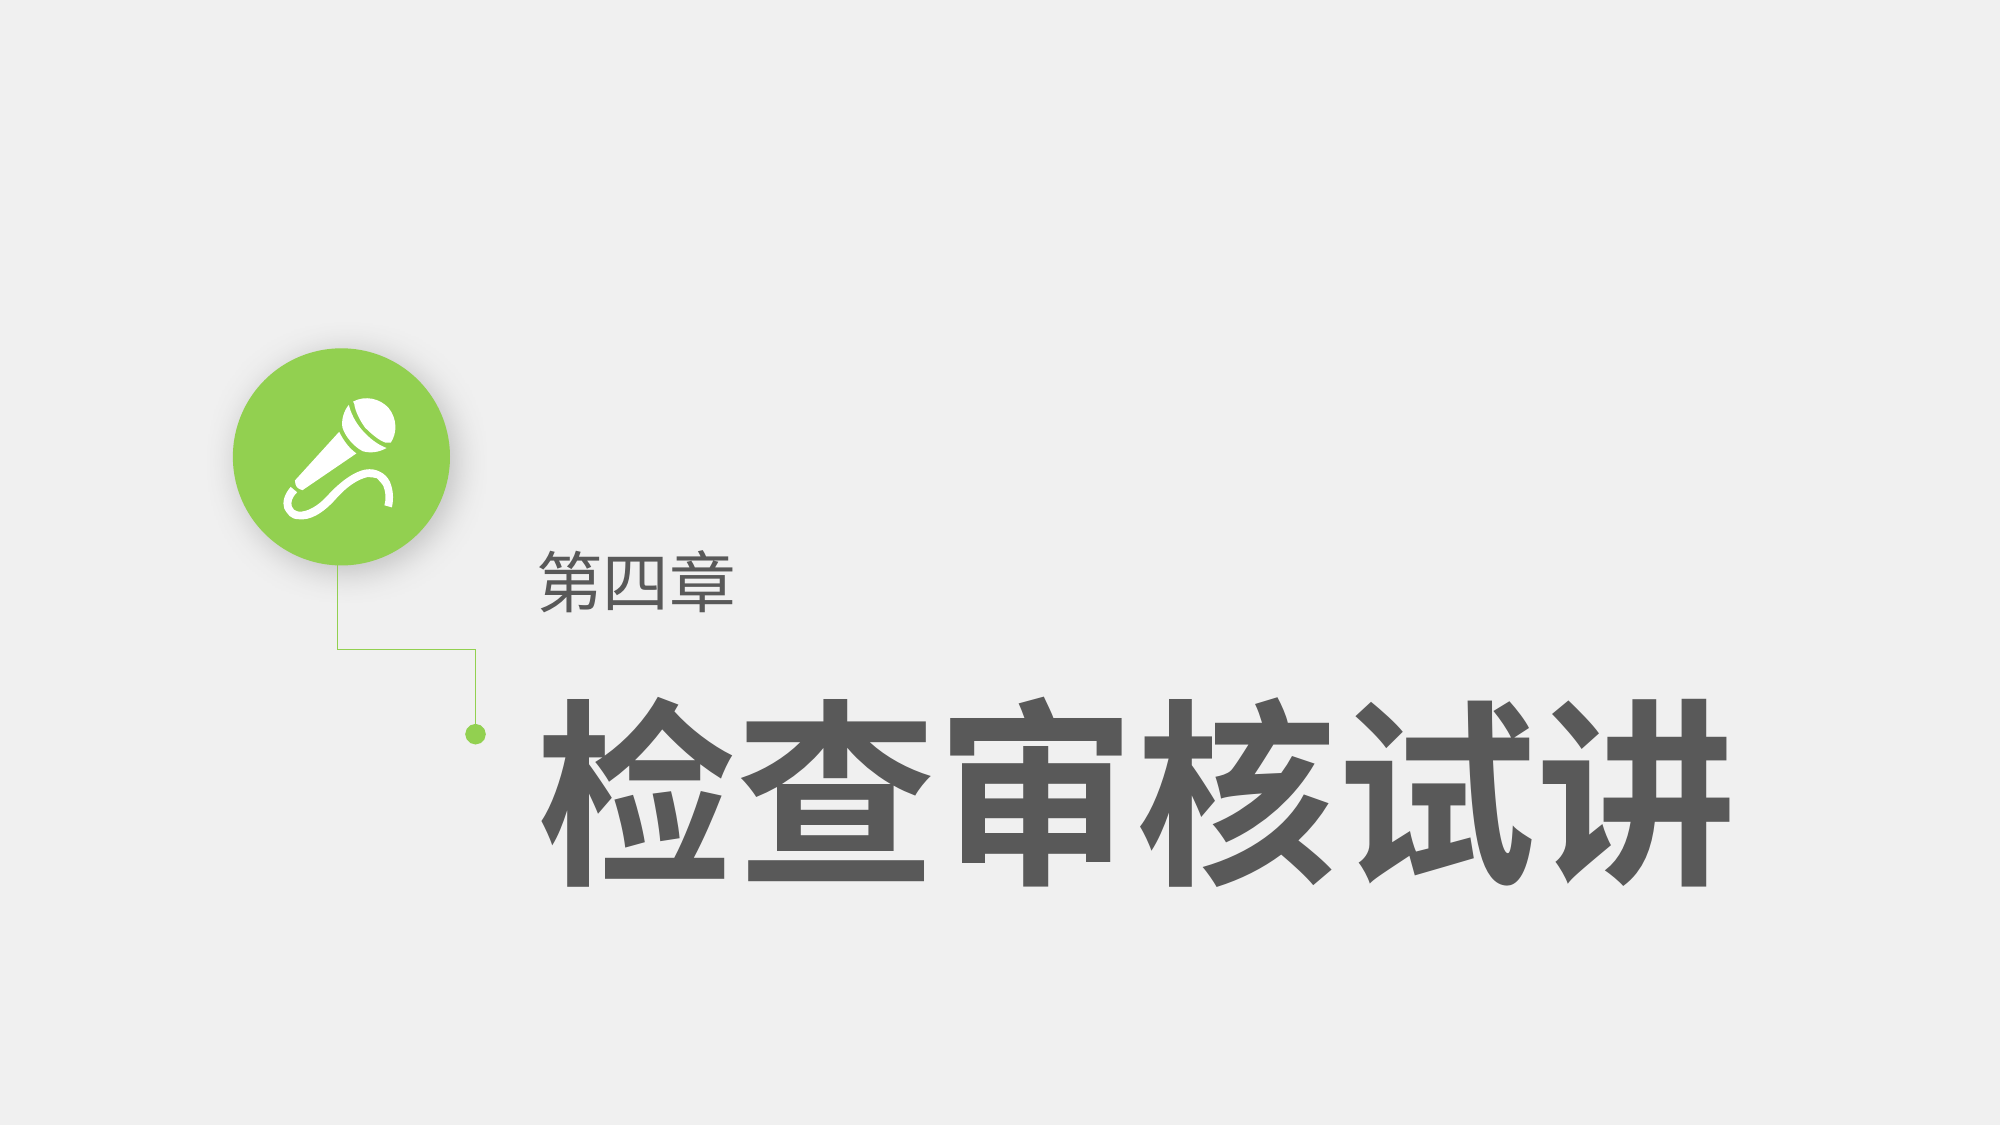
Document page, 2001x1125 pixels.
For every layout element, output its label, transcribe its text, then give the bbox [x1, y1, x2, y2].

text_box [321, 580, 492, 719]
text_box [283, 469, 394, 520]
text_box [353, 398, 396, 443]
text_box [294, 431, 357, 491]
text_box 第四章 检查审核试讲 [521, 517, 1898, 701]
text_box [342, 404, 387, 453]
text_box [232, 348, 451, 566]
